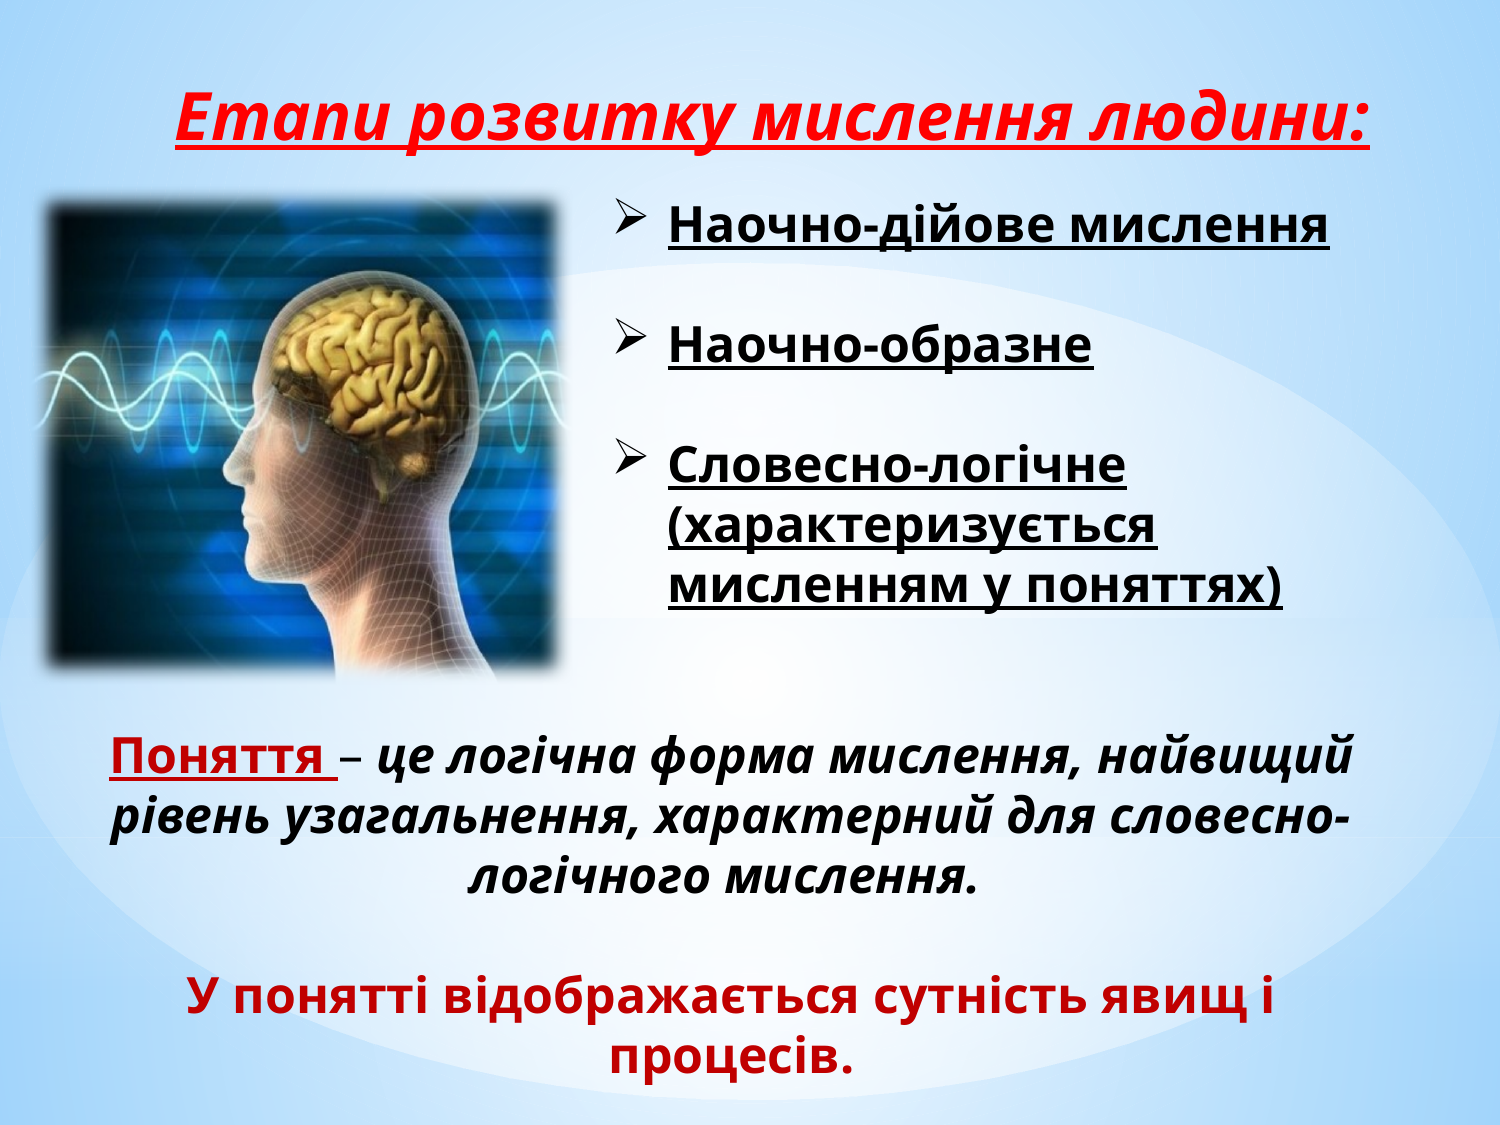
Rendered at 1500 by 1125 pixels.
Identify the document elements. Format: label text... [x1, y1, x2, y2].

text_box Етапи розвитку мислення людини: [104, 66, 1440, 161]
text_box Наочно-дійове мислення Наочно-образне Словесно-логічне (характеризується мисленням у поняттях) [596, 184, 1483, 680]
text_box Поняття – це логічна форма мислення, найвищий рівень узагальнення, характерний для словесно-логічного мислення. У понятті відображається сутність явищ і процесів. [81, 715, 1382, 1091]
picture [29, 184, 574, 685]
